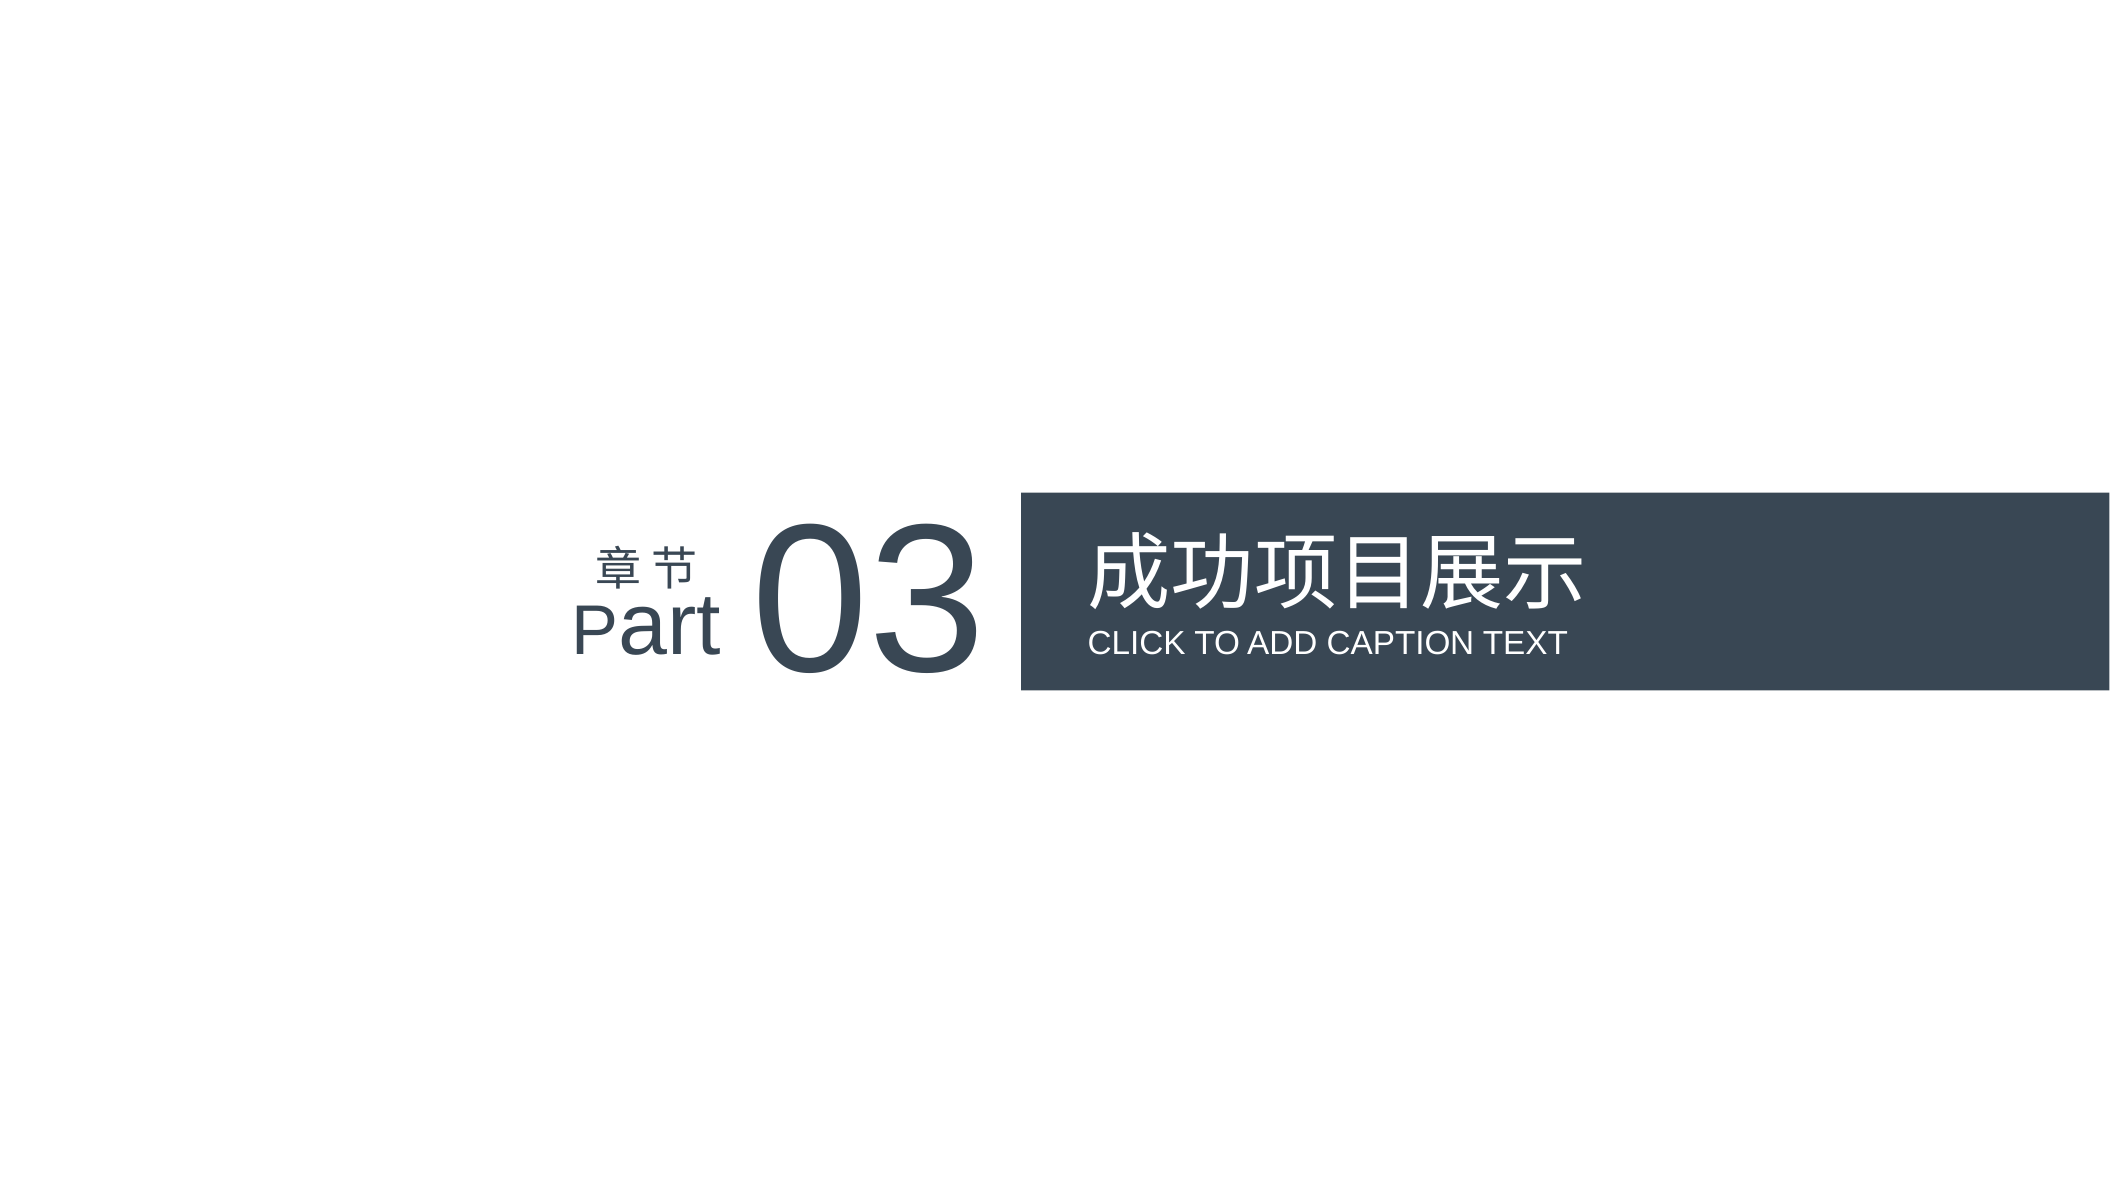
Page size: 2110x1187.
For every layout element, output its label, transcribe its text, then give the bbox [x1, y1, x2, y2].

text_box CLICK TO ADD CAPTION TEXT [1087, 625, 1787, 662]
text_box 03 [751, 460, 986, 714]
text_box 成功项目展示 [1087, 530, 1787, 621]
text_box [1021, 492, 2110, 691]
text_box Part [571, 566, 722, 673]
text_box 章 节 [595, 539, 698, 595]
